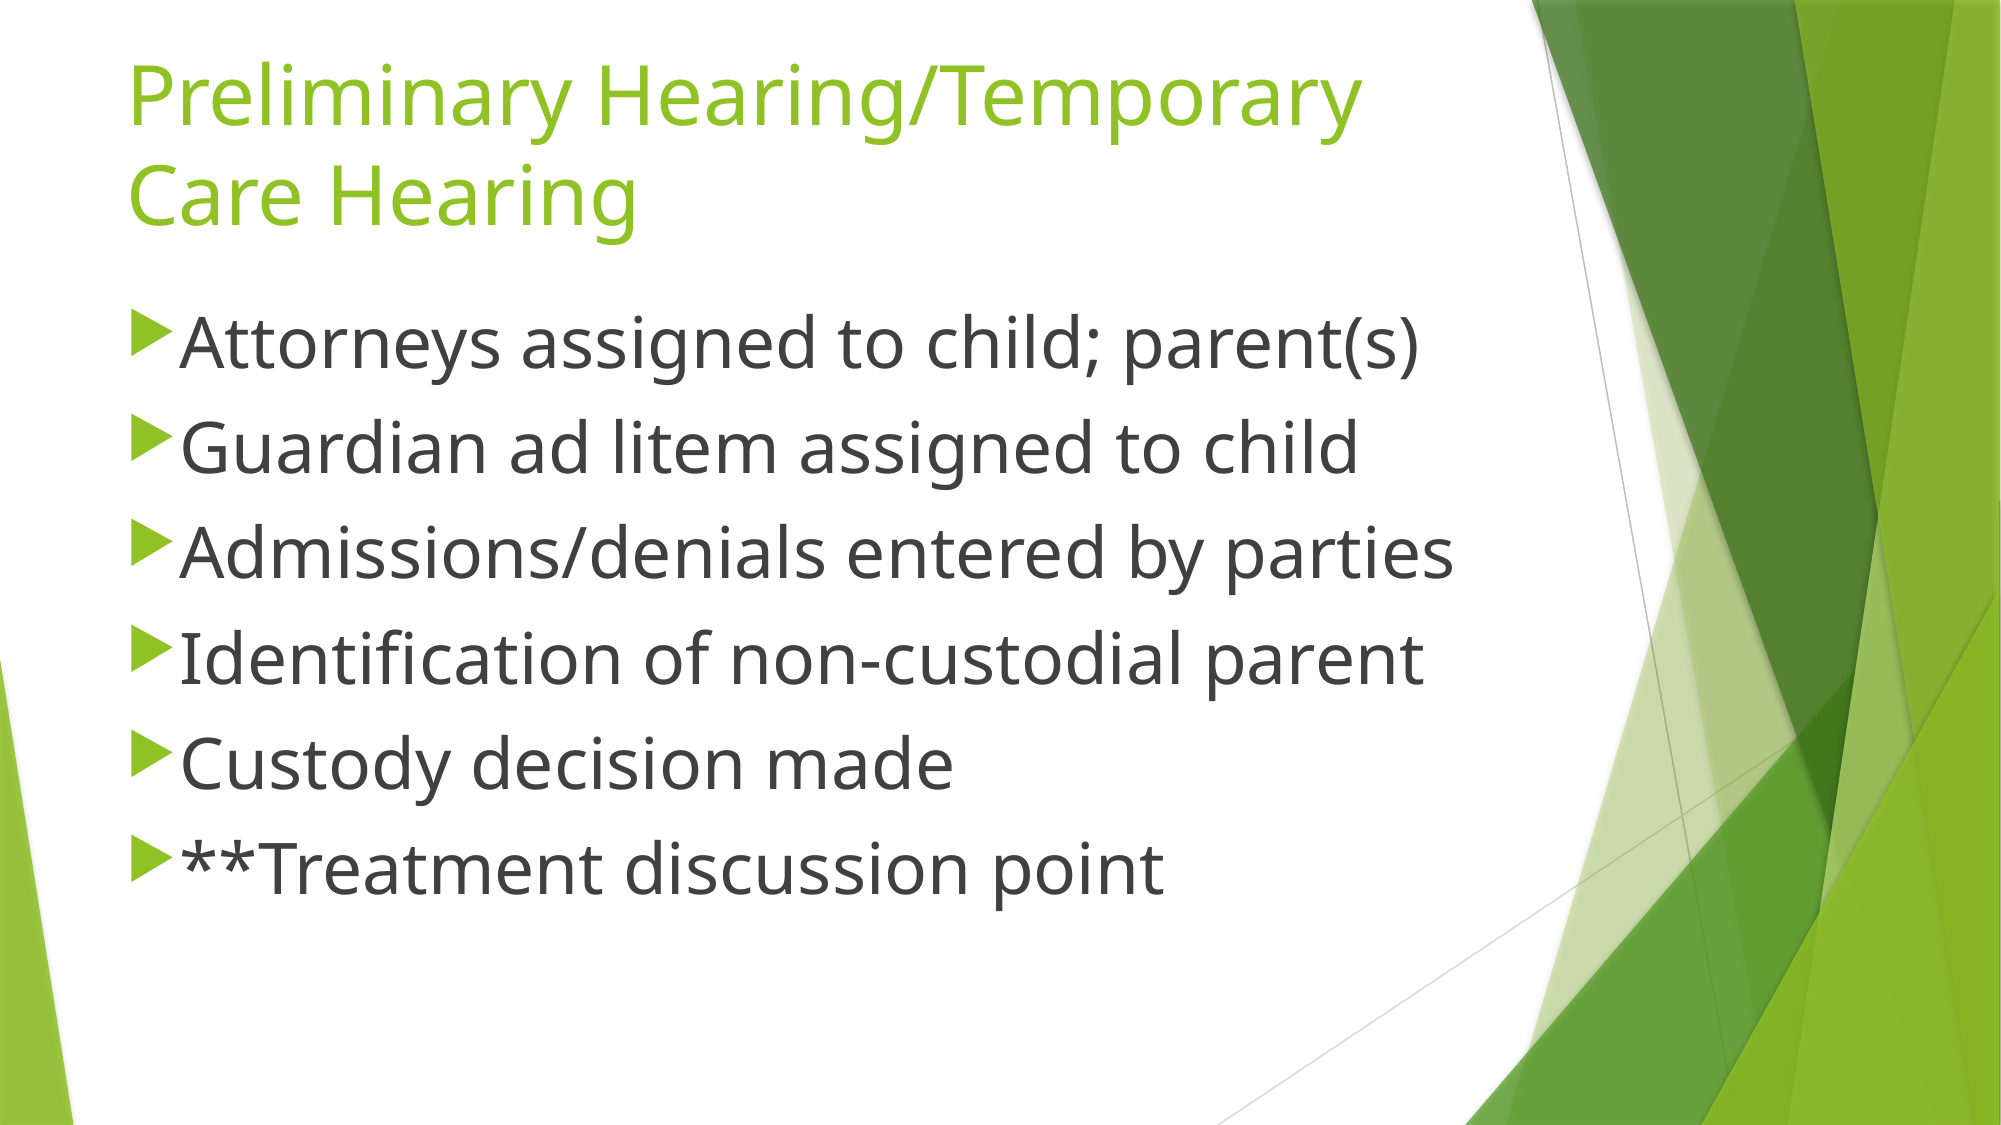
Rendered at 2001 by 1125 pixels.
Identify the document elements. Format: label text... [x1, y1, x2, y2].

list Attorneys assigned to child; parent(s) Guardian ad litem assigned to child Admissions/denials entered by parties Identification of non-custodial parent Custody decision made **Treatment discussion point [111, 289, 1522, 927]
title Preliminary Hearing/Temporary Care Hearing [111, 34, 1522, 252]
